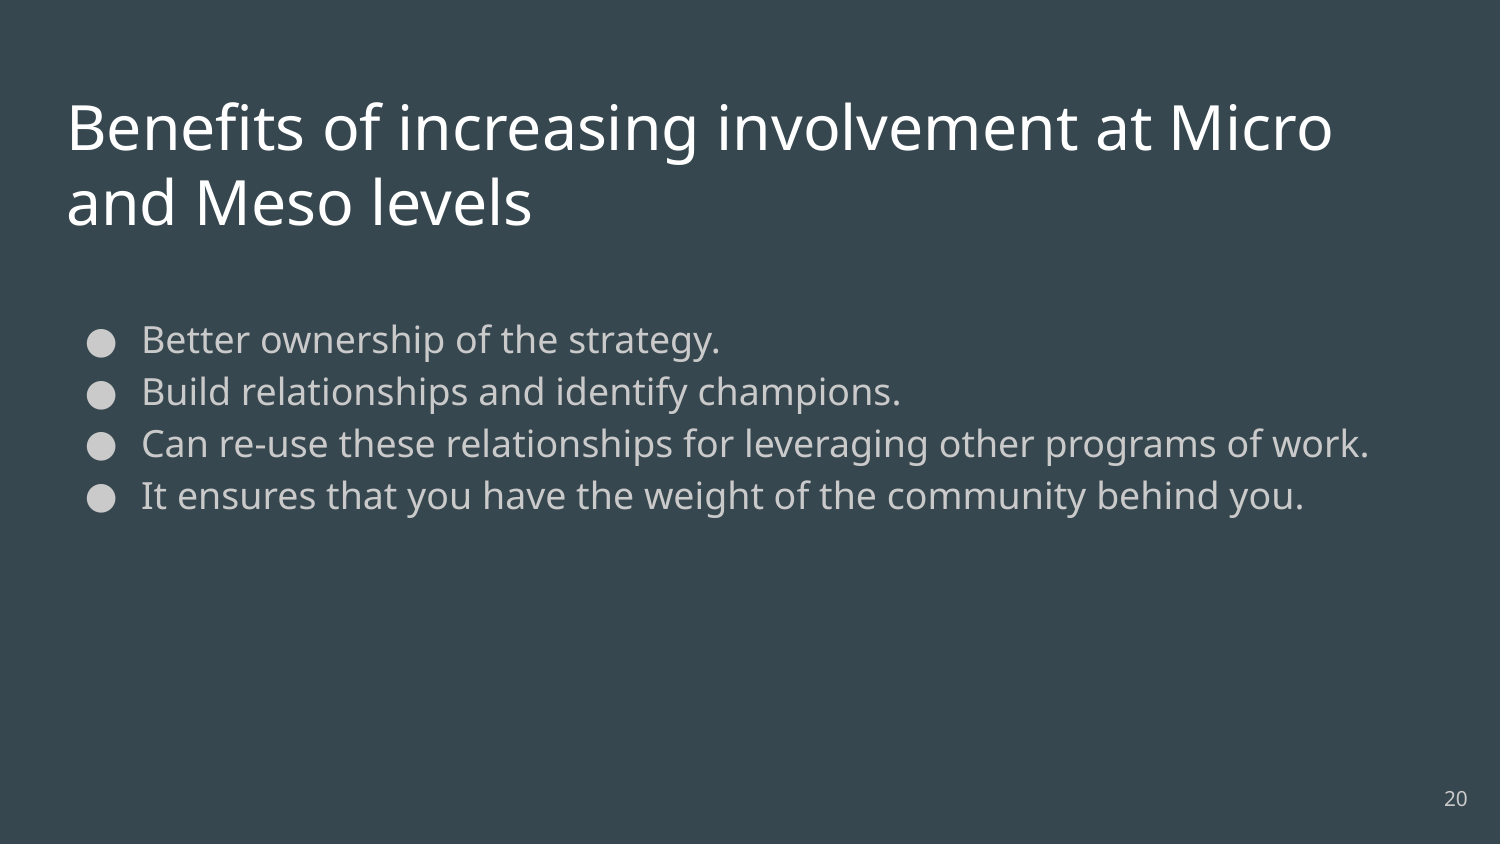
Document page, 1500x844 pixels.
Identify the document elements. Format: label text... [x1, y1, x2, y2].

list Better ownership of the strategy. Build relationships and identify champions. Can re-use these relationships for leveraging other programs of work. It ensures that you have the weight of the community behind you. [51, 294, 1449, 549]
title Benefits of increasing involvement at Micro and Meso levels [51, 72, 1449, 167]
slide_number ‹#› [1392, 767, 1483, 833]
